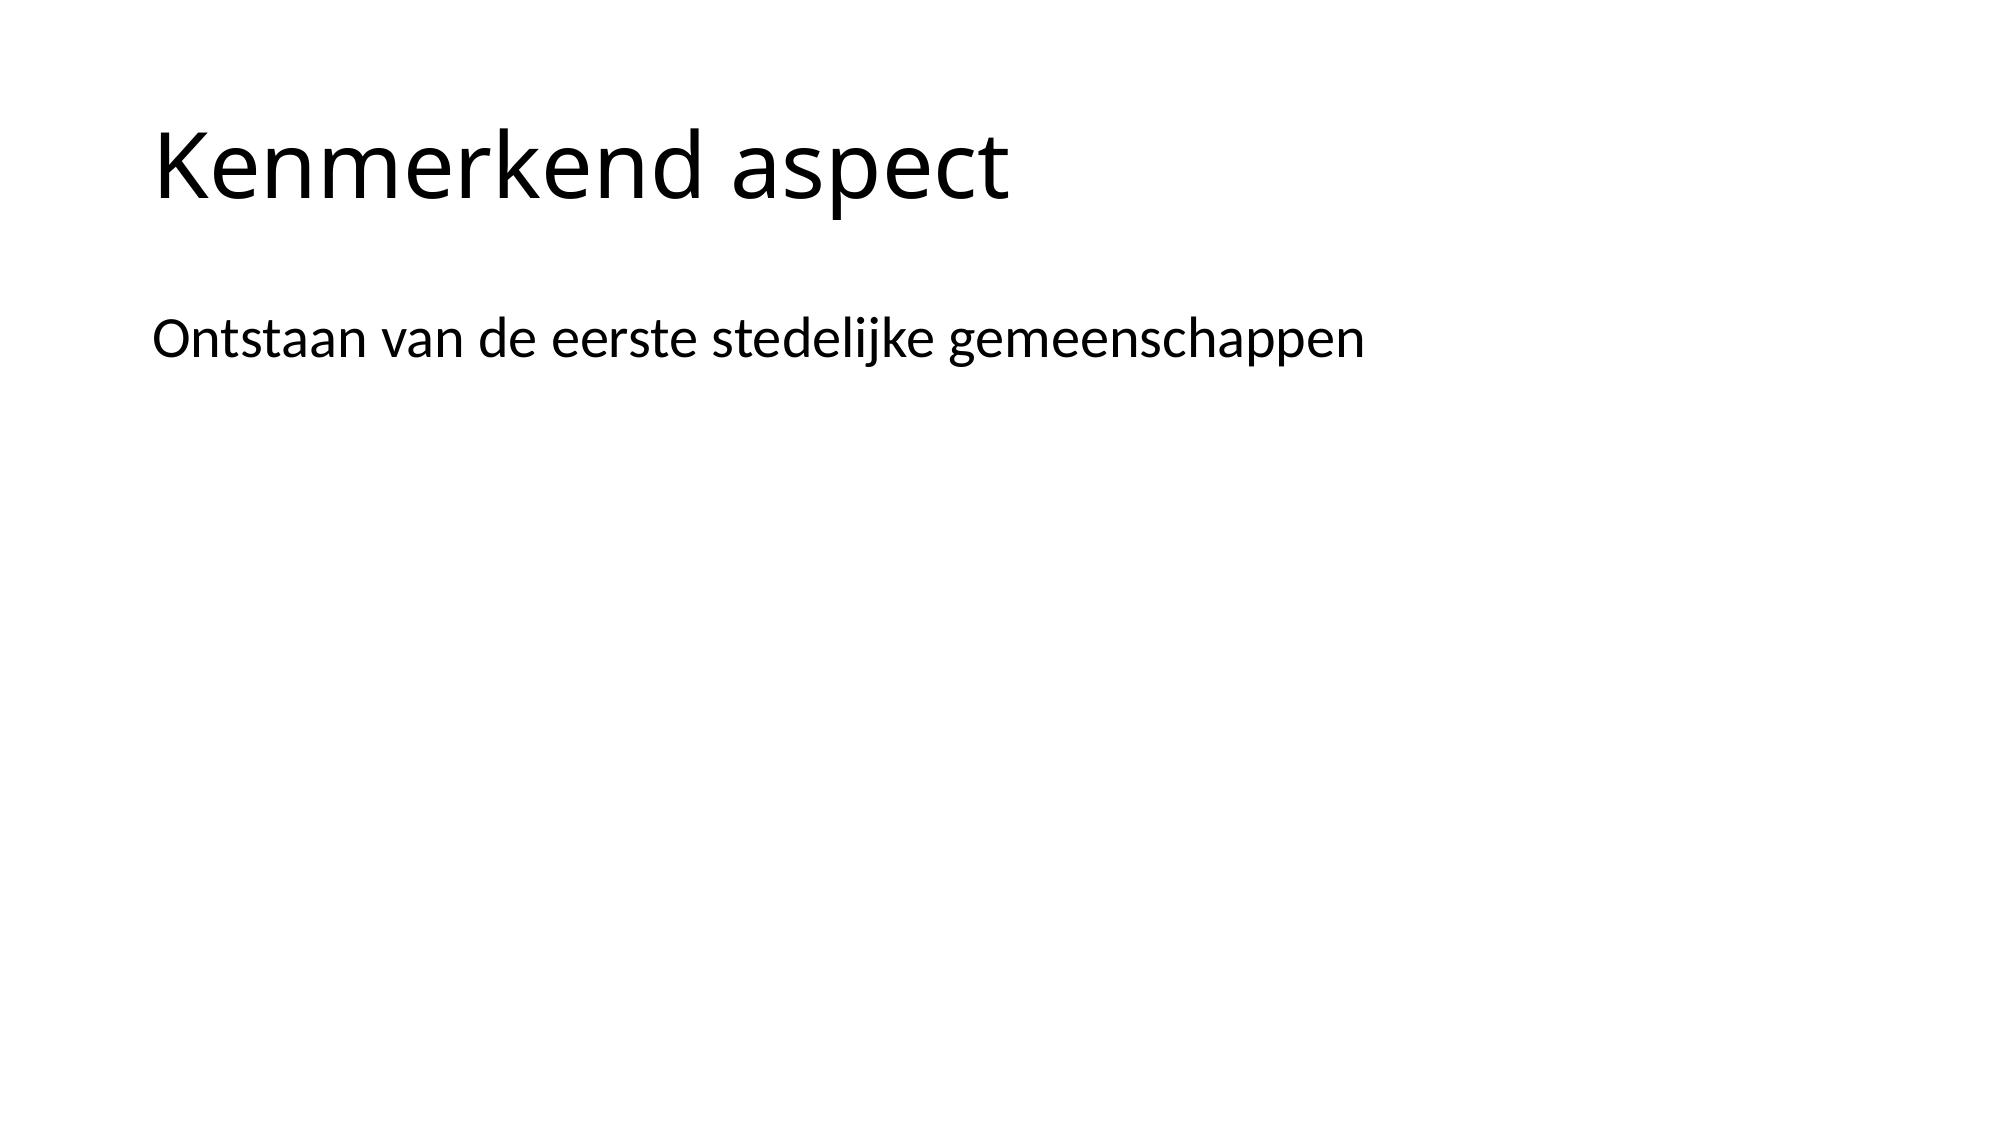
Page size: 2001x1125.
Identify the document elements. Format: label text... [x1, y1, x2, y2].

list Ontstaan van de eerste stedelijke gemeenschappen [137, 299, 1863, 1014]
title Kenmerkend aspect [137, 59, 1863, 278]
